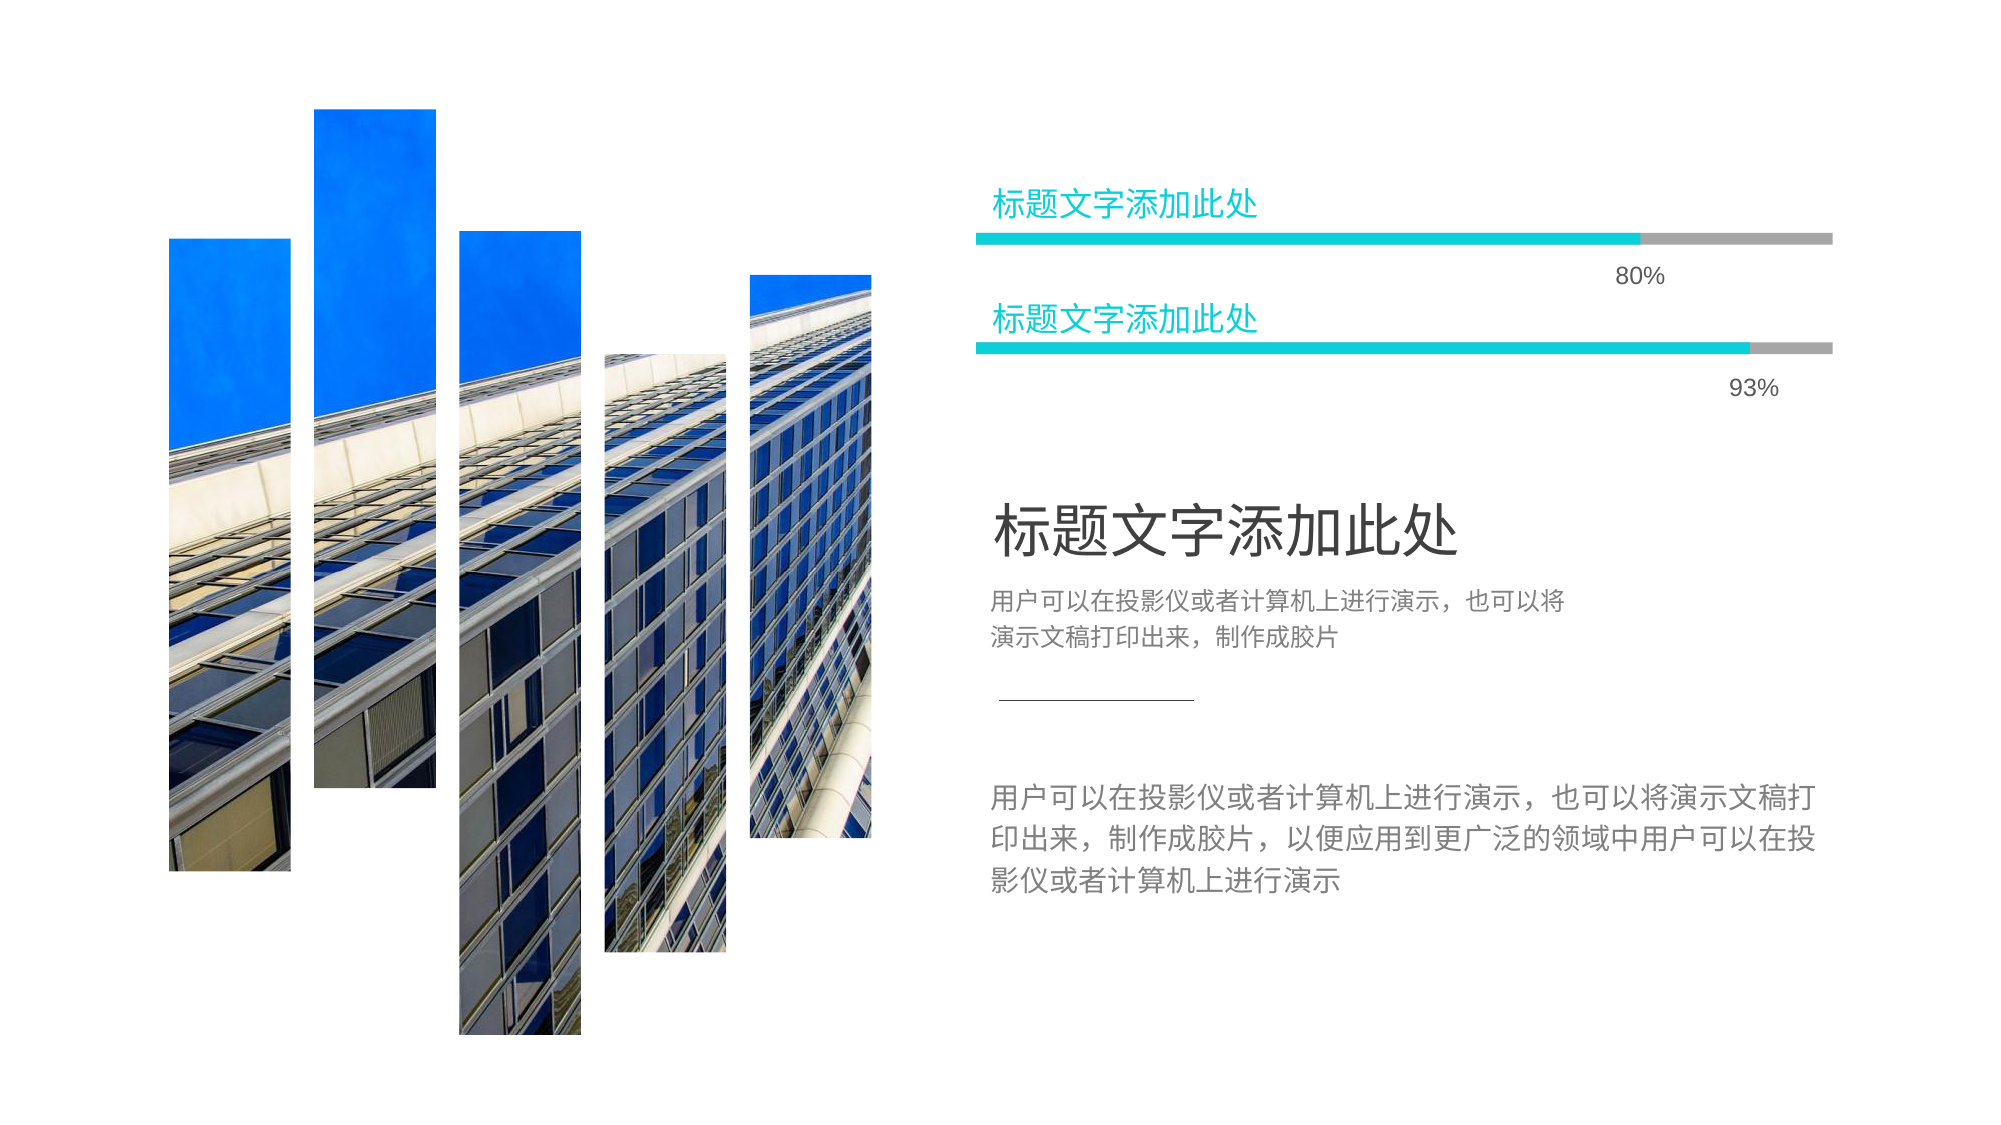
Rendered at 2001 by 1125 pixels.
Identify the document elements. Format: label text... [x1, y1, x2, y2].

text_box 用户可以在投影仪或者计算机上进行演示，也可以将演示文稿打印出来，制作成胶片，以便应用到更广泛的领域中用户可以在投影仪或者计算机上进行演示 [976, 764, 1833, 906]
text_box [976, 175, 1833, 410]
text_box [976, 486, 1589, 701]
picture [168, 109, 872, 1035]
